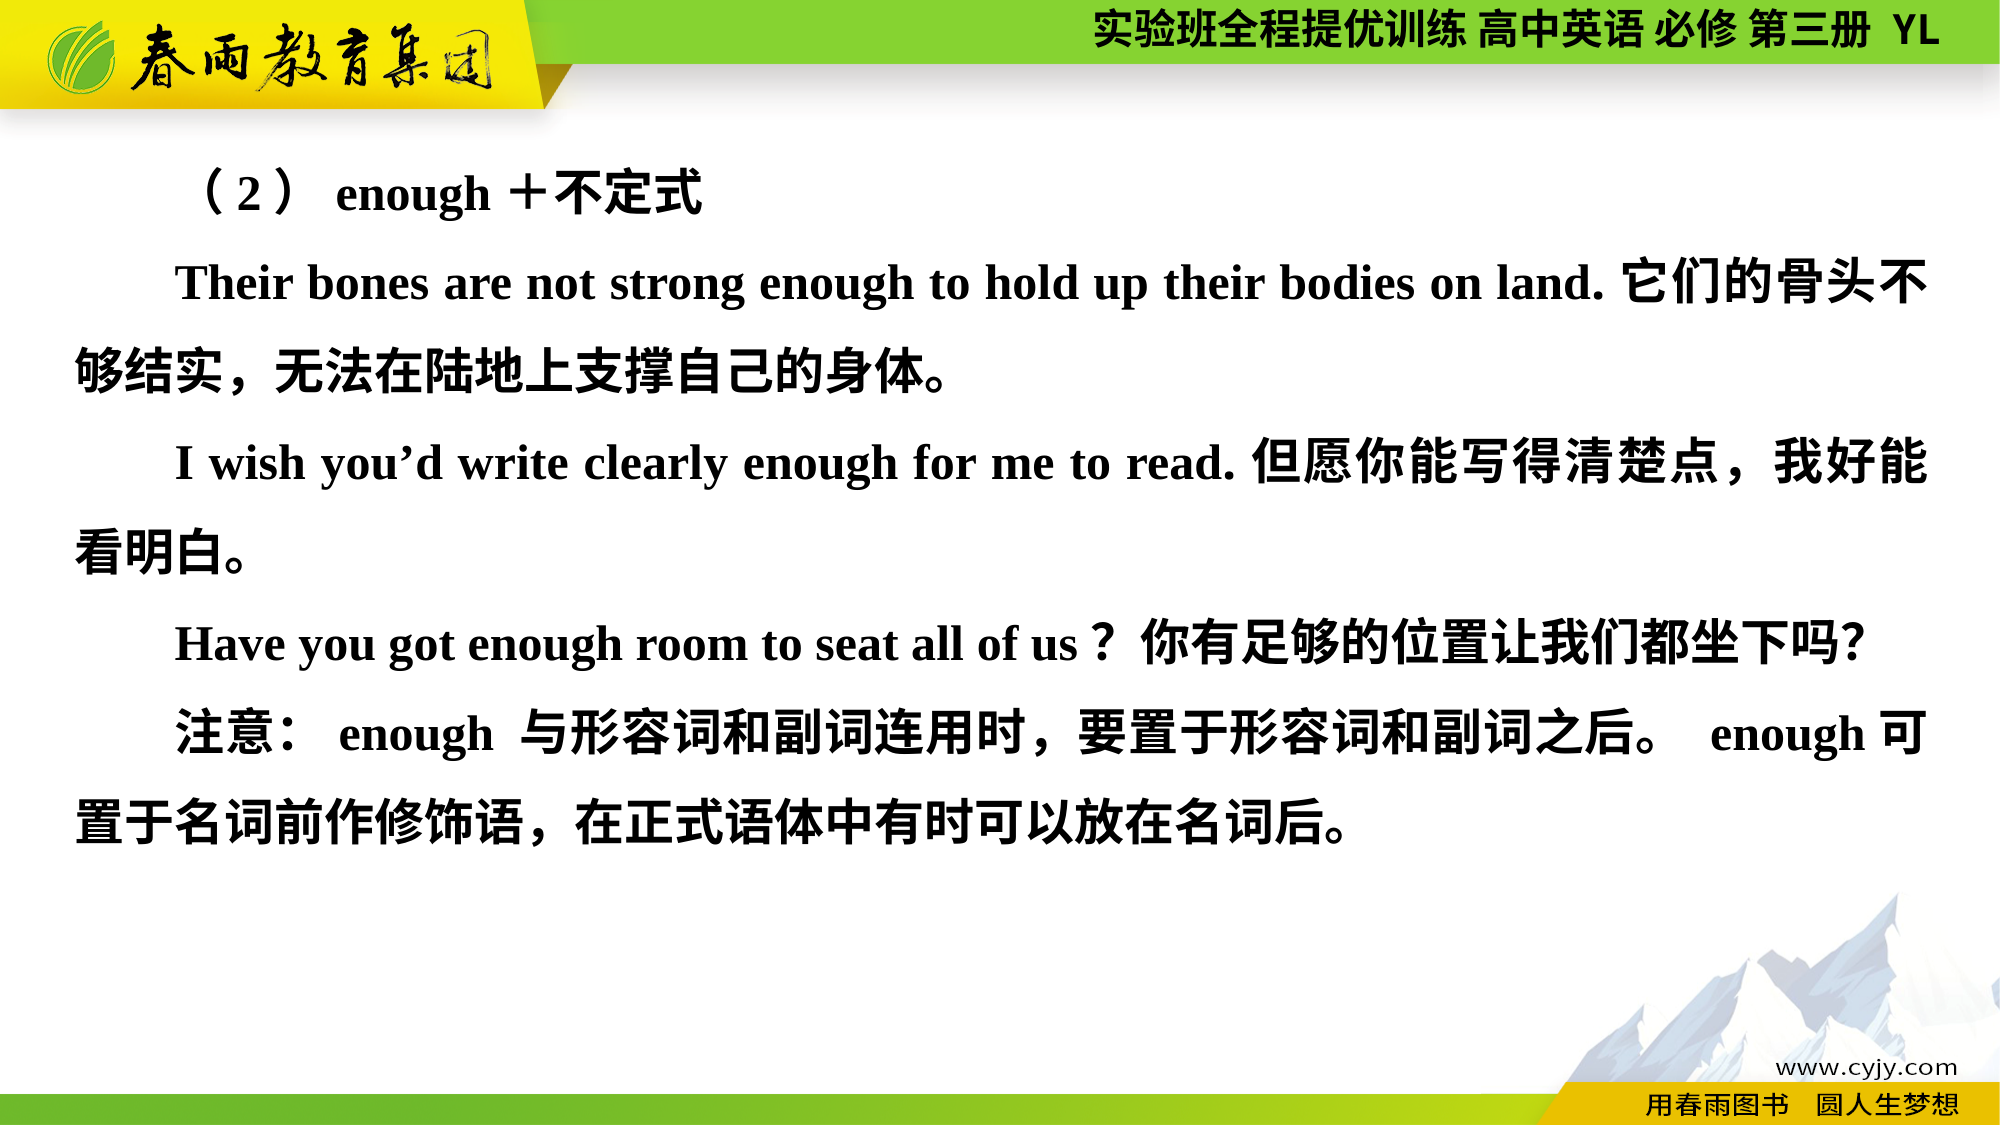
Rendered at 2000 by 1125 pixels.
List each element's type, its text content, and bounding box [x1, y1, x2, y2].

list （2）enough＋不定式 Their bones are not strong enough to hold up their bodies on land.它们的骨头不够结实，无法在陆地上支撑自己的身体。 I wish you’d write clearly enough for me to read.但愿你能写得清楚点，我好能看明白。 Have you got enough room to seat all of us？你有足够的位置让我们都坐下吗？ 注意：enough 与形容词和副词连用时，要置于形容词和副词之后。 enough可置于名词前作修饰语，在正式语体中有时可以放在名词后。 [59, 122, 1944, 854]
picture [0, 0, 2000, 1125]
